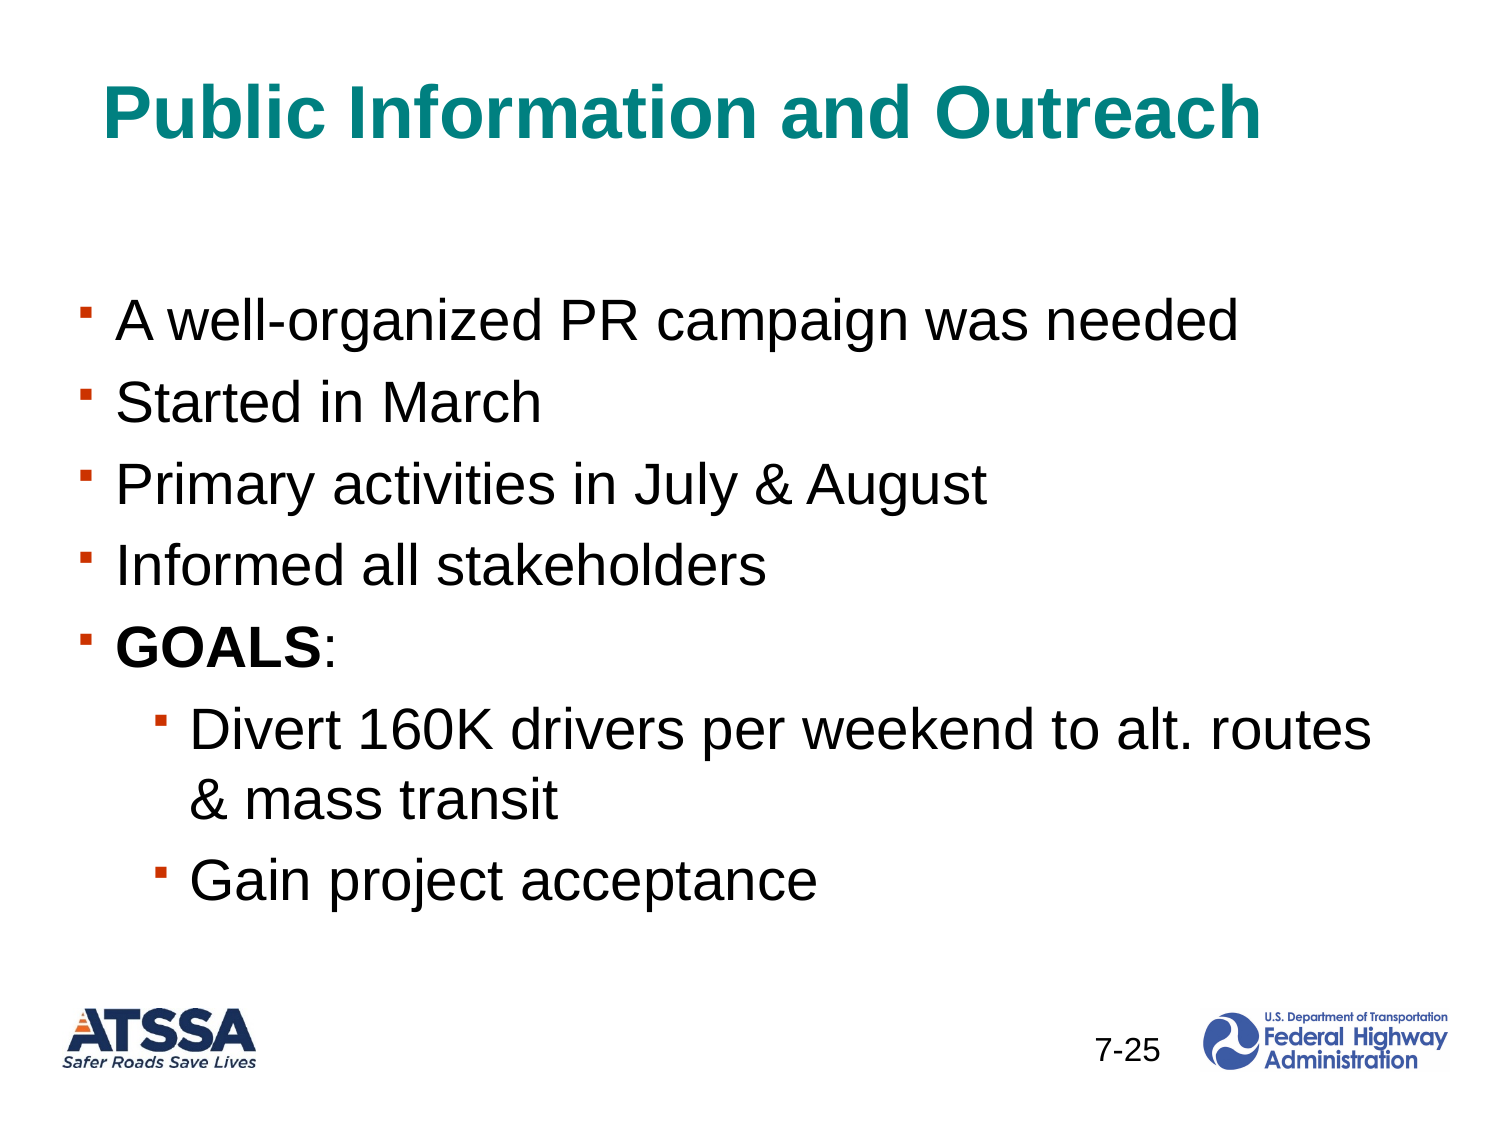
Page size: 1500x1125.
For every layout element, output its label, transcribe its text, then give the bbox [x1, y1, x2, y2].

title Public Information and Outreach [87, 0, 1500, 218]
picture [1200, 1008, 1450, 1072]
picture [62, 1013, 256, 1068]
list A well-organized PR campaign was needed Started in March Primary activities in July & August Informed all stakeholders GOALS: Divert 160K drivers per weekend to alt. routes & mass transit Gain project acceptance [62, 274, 1438, 1013]
